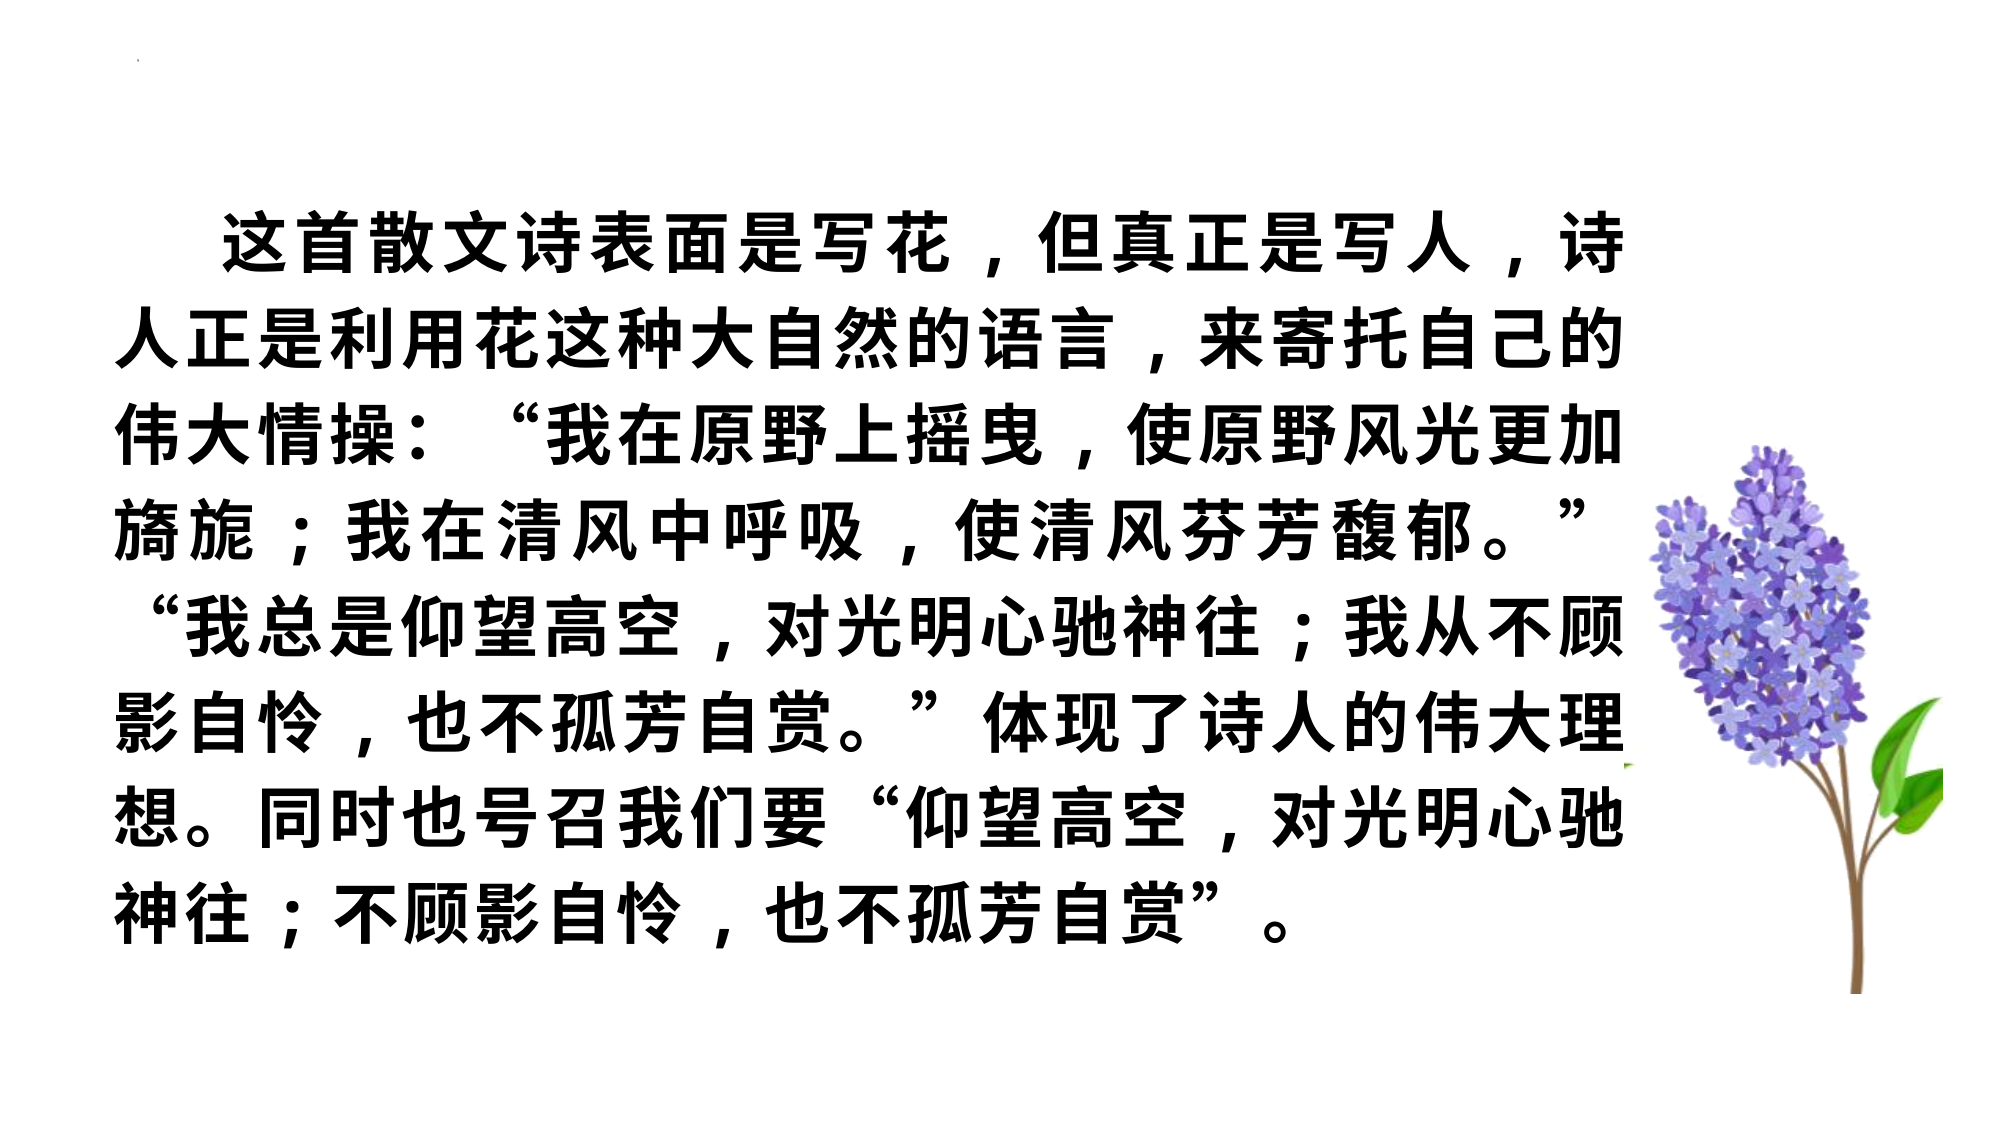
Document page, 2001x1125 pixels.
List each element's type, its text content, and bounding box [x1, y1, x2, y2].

text_box 这首散文诗表面是写花,但真正是写人,诗人正是利用花这种大自然的语言,来寄托自己的伟大情操：“我在原野上摇曳,使原野风光更加旖旎;我在清风中呼吸,使清风芬芳馥郁。”“我总是仰望高空,对光明心驰神往;我从不顾影自怜,也不孤芳自赏。”体现了诗人的伟大理想。同时也号召我们要“仰望高空,对光明心驰神往;不顾影自怜,也不孤芳自赏”。 [98, 177, 1645, 965]
text_box [53, 190, 1619, 974]
picture [1624, 445, 1943, 994]
